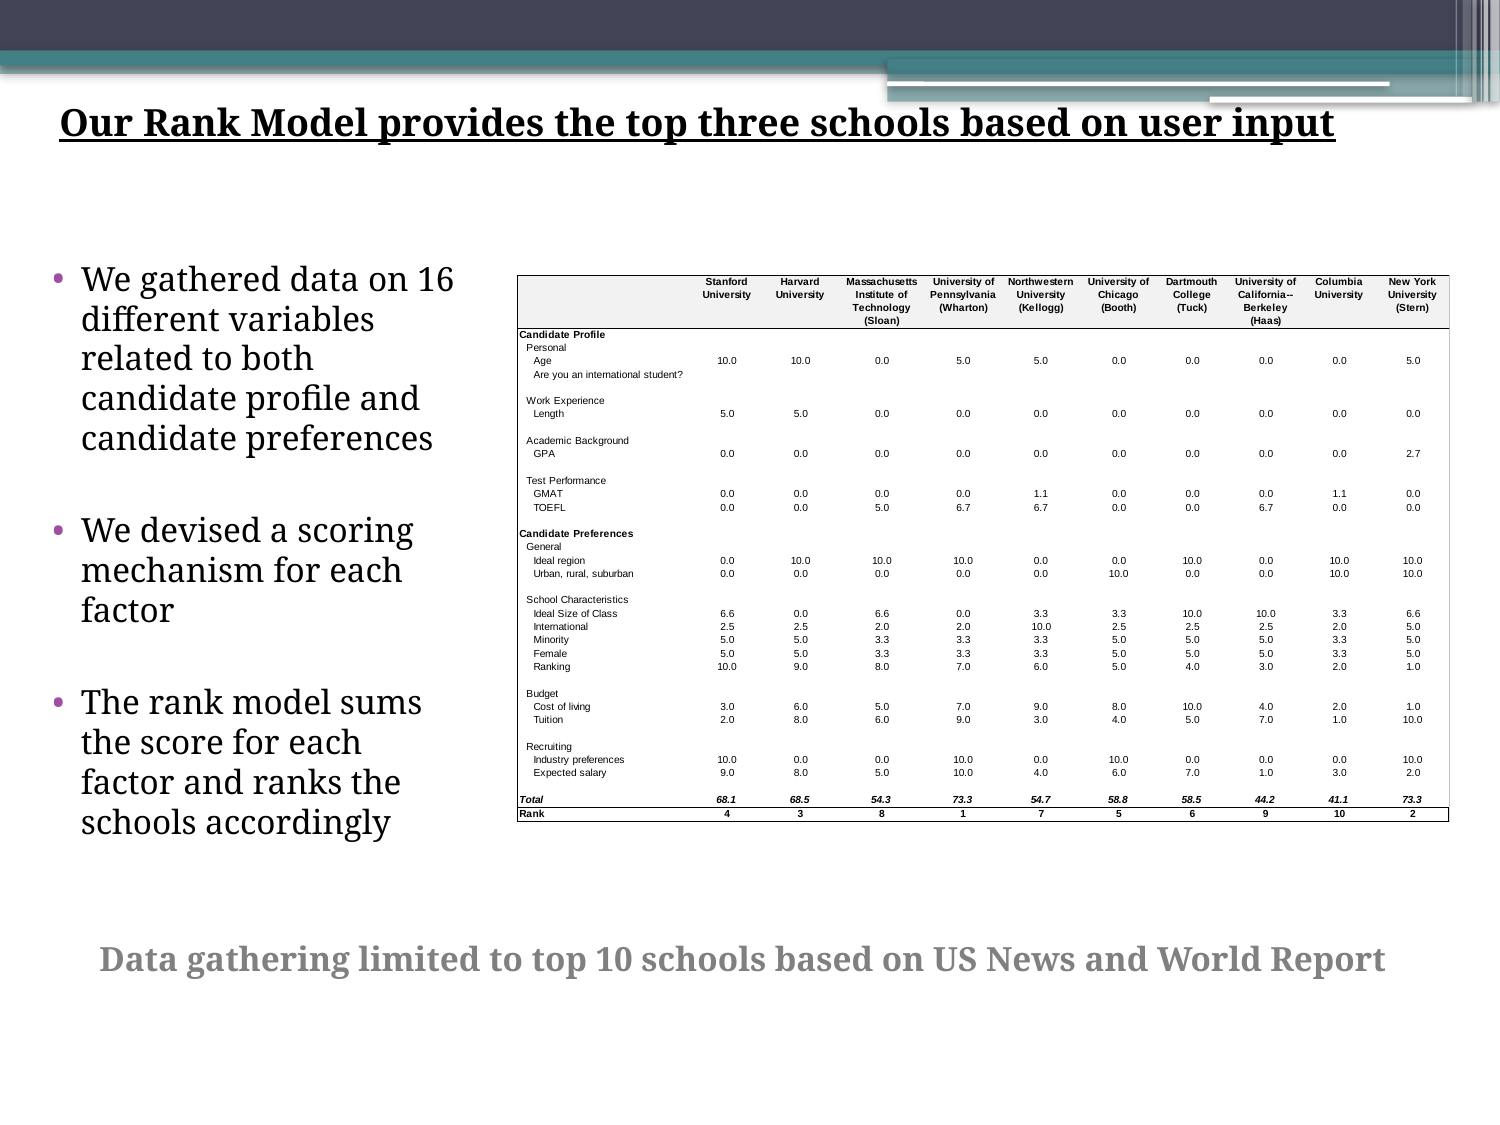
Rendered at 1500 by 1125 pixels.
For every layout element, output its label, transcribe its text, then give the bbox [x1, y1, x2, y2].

text_box Data gathering limited to top 10 schools based on US News and World Report [62, 937, 1425, 978]
list We gathered data on 16 different variables related to both candidate profile and candidate preferences We devised a scoring mechanism for each factor The rank model sums the score for each factor and ranks the schools accordingly [37, 250, 476, 975]
text_box Our Rank Model provides the top three schools based on user input [44, 91, 1352, 152]
picture [516, 274, 1451, 823]
